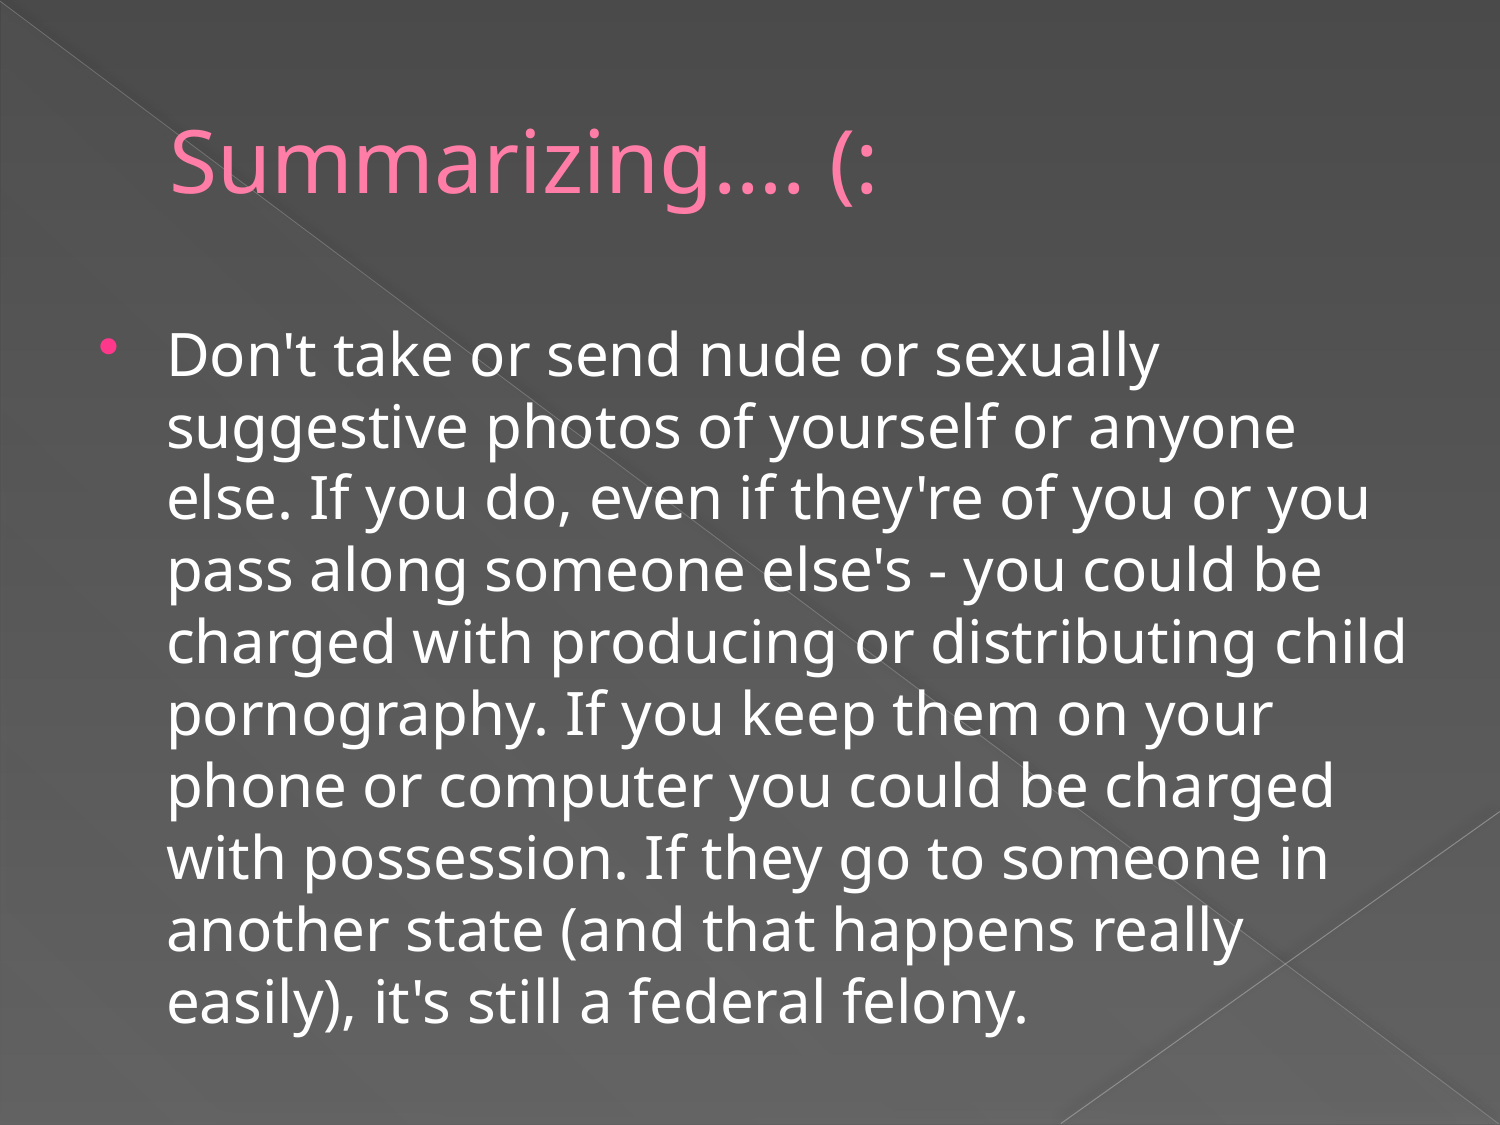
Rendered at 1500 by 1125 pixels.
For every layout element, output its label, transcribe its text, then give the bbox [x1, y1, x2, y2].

title Summarizing…. (: [75, 43, 1425, 274]
list Don't take or send nude or sexually suggestive photos of yourself or anyone else. If you do, even if they're of you or you pass along someone else's - you could be charged with producing or distributing child pornography. If you keep them on your phone or computer you could be charged with possession. If they go to someone in another state (and that happens really easily), it's still a federal felony. [75, 308, 1425, 1059]
